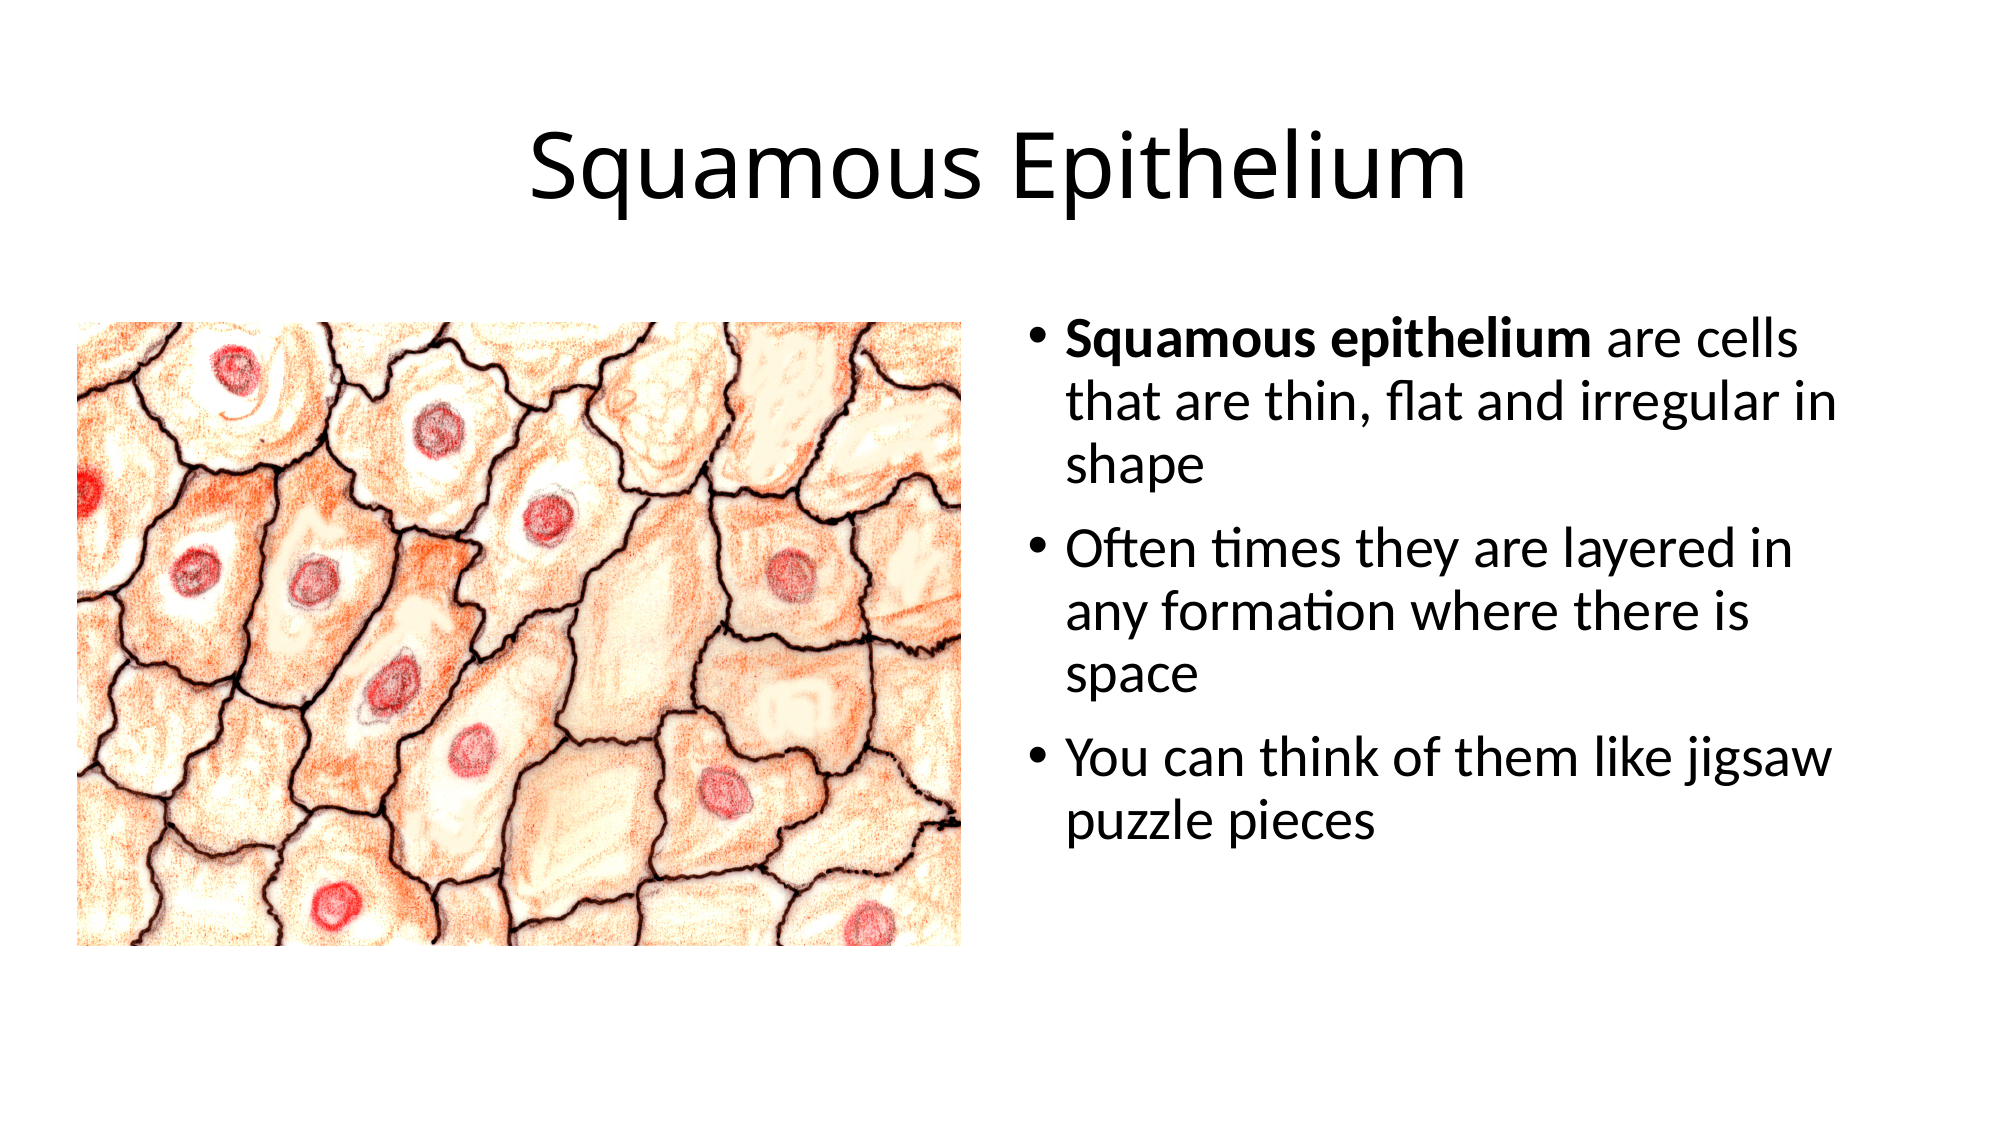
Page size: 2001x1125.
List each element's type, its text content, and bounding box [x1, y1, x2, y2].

title Squamous Epithelium [137, 59, 1863, 278]
picture [76, 322, 961, 946]
list Squamous epithelium are cells that are thin, flat and irregular in shape Often times they are layered in any formation where there is space You can think of them like jigsaw puzzle pieces [1012, 299, 1863, 1014]
